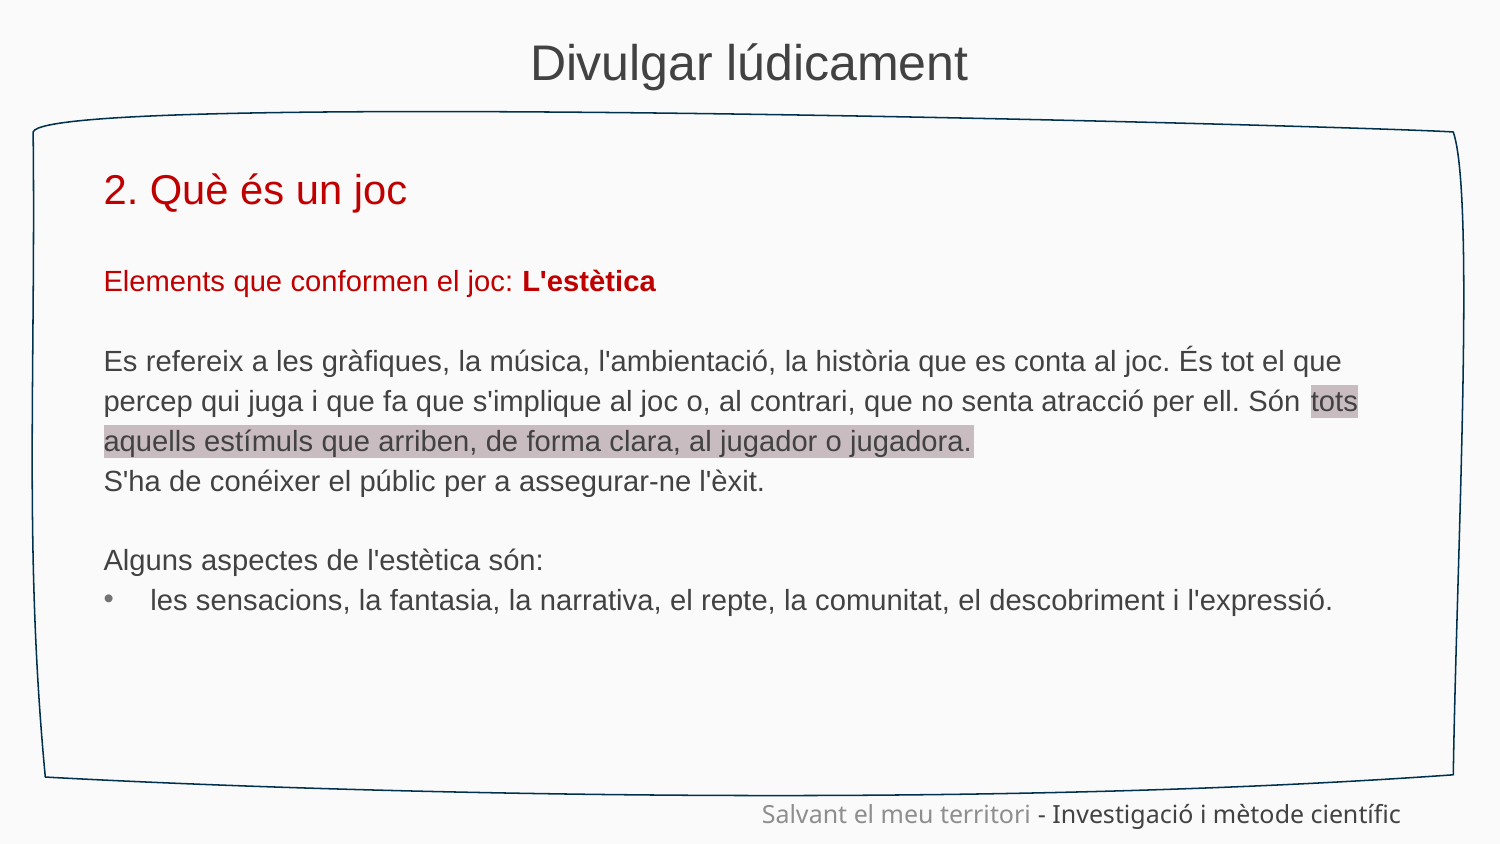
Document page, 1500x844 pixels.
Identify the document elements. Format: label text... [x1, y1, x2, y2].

text_box [32, 111, 1464, 790]
title Divulgar lúdicament [0, 20, 1499, 106]
text_box 2. Què és un joc [88, 147, 1417, 234]
text_box Salvant el meu territori - Investigació i mètode científic [88, 790, 1417, 844]
text_box Elements que conformen el joc: L'estètica Es refereix a les gràfiques, la música, l'ambientació, la història que es conta al joc. És tot el que percep qui juga i que fa que s'implique al joc o, al contrari, que no senta atracció per ell. Són tots aquells estímuls que arriben, de forma clara, al jugador o jugadora. S'ha de conéixer el públic per a assegurar-ne l'èxit. Alguns aspectes de l'estètica són: les sensacions, la fantasia, la narrativa, el repte, la comunitat, el descobriment i l'expressió. [88, 242, 1424, 697]
